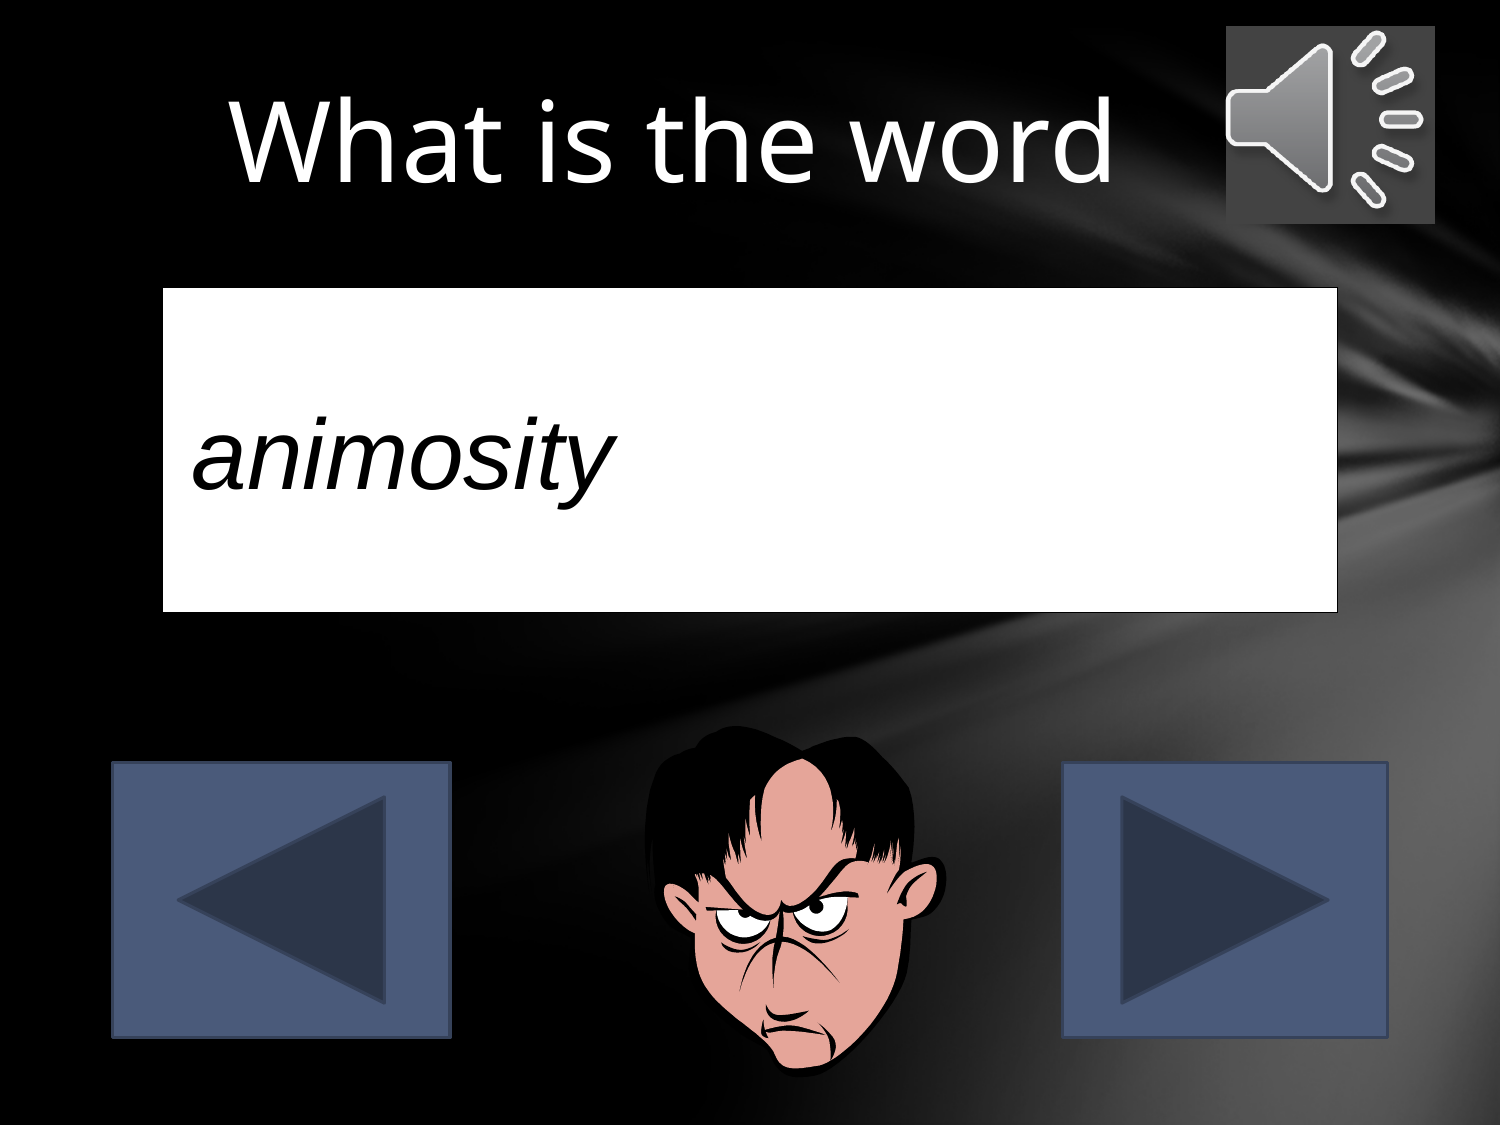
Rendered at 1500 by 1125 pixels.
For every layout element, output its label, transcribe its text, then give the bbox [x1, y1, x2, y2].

picture [1224, 24, 1436, 226]
text_box [111, 761, 452, 1039]
title What is the word [57, 37, 1218, 213]
text_box [1061, 761, 1389, 1039]
picture [637, 720, 947, 1080]
